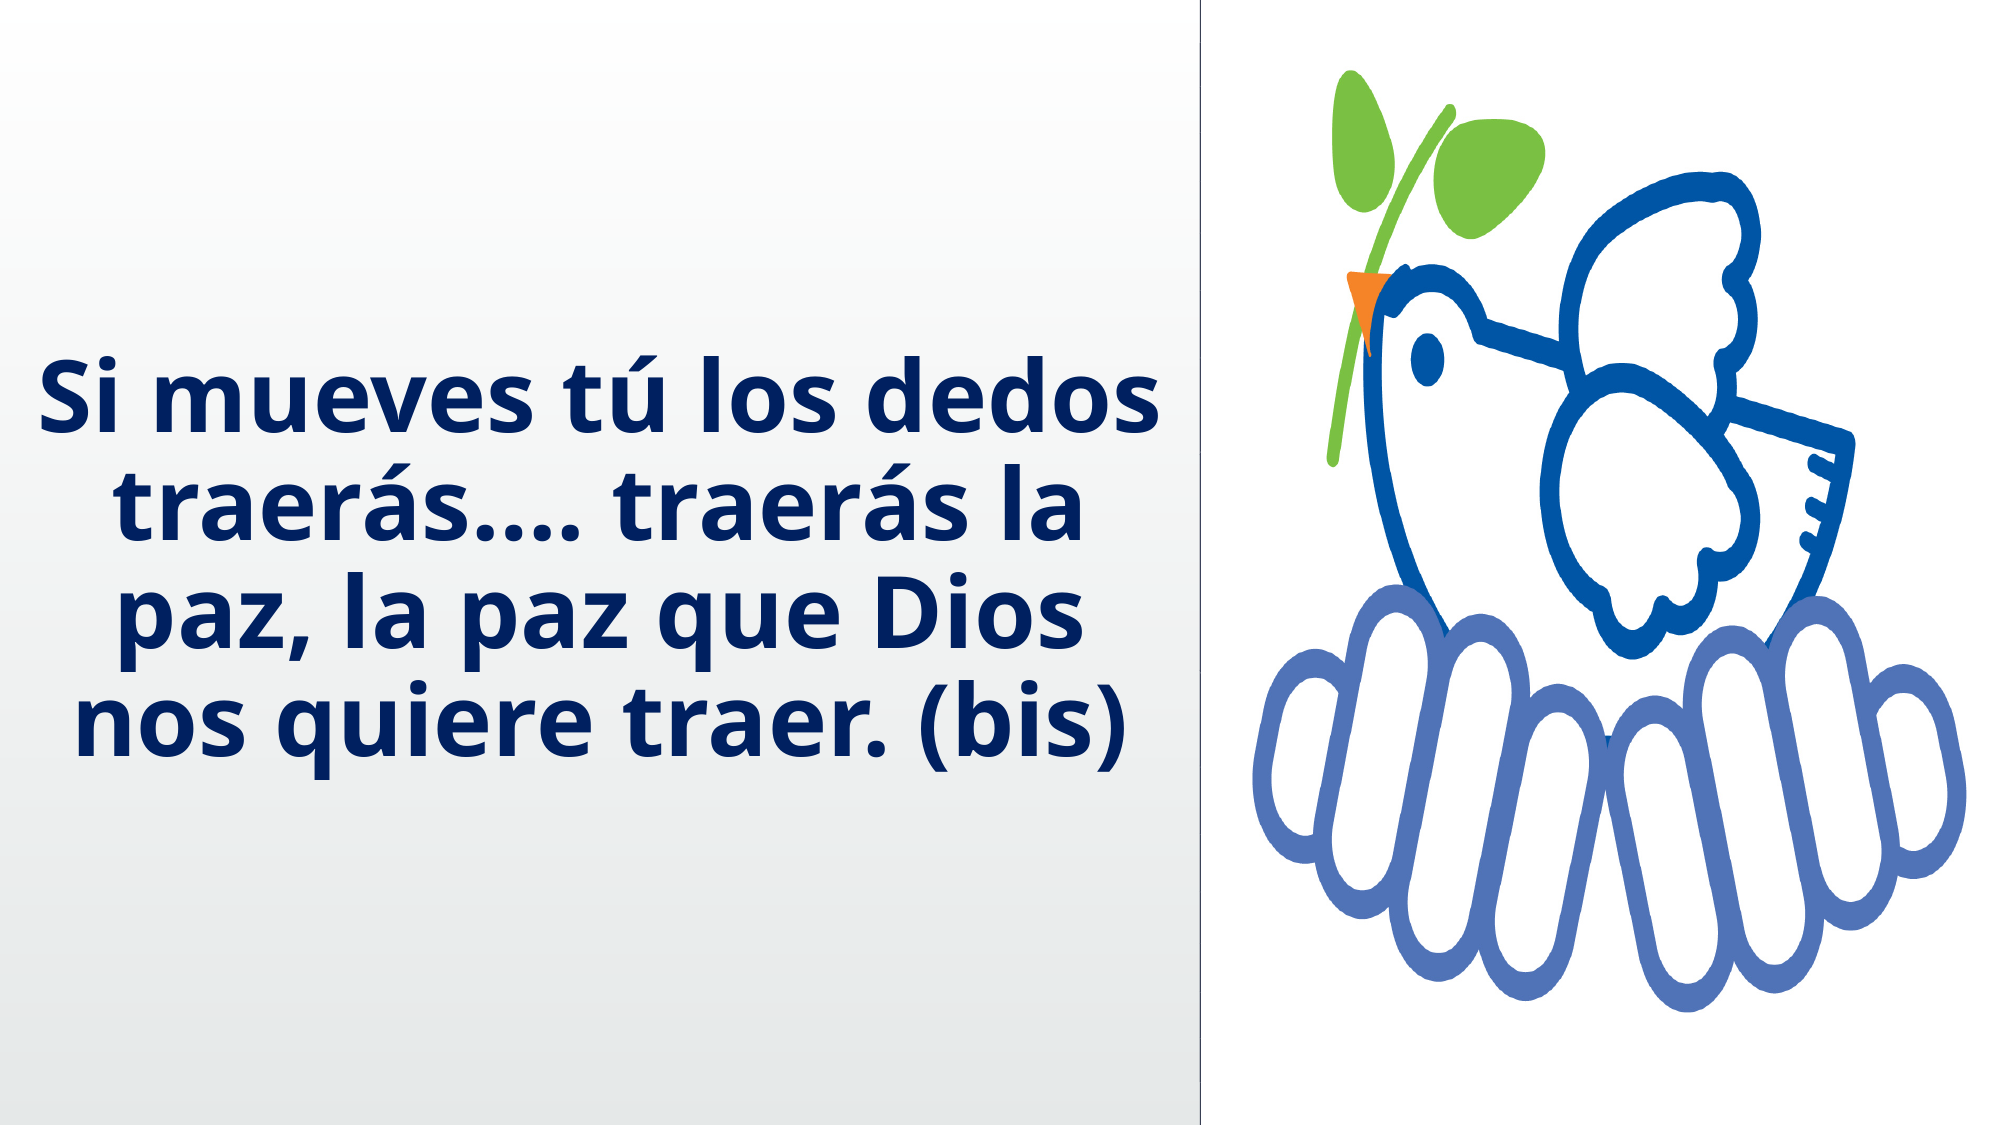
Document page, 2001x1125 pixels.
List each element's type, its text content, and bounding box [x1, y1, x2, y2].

title Si mueves tú los dedos traerás…. traerás la paz, la paz que Dios nos quiere traer. (bis) [0, 0, 1200, 1125]
picture [1200, 0, 2000, 1125]
